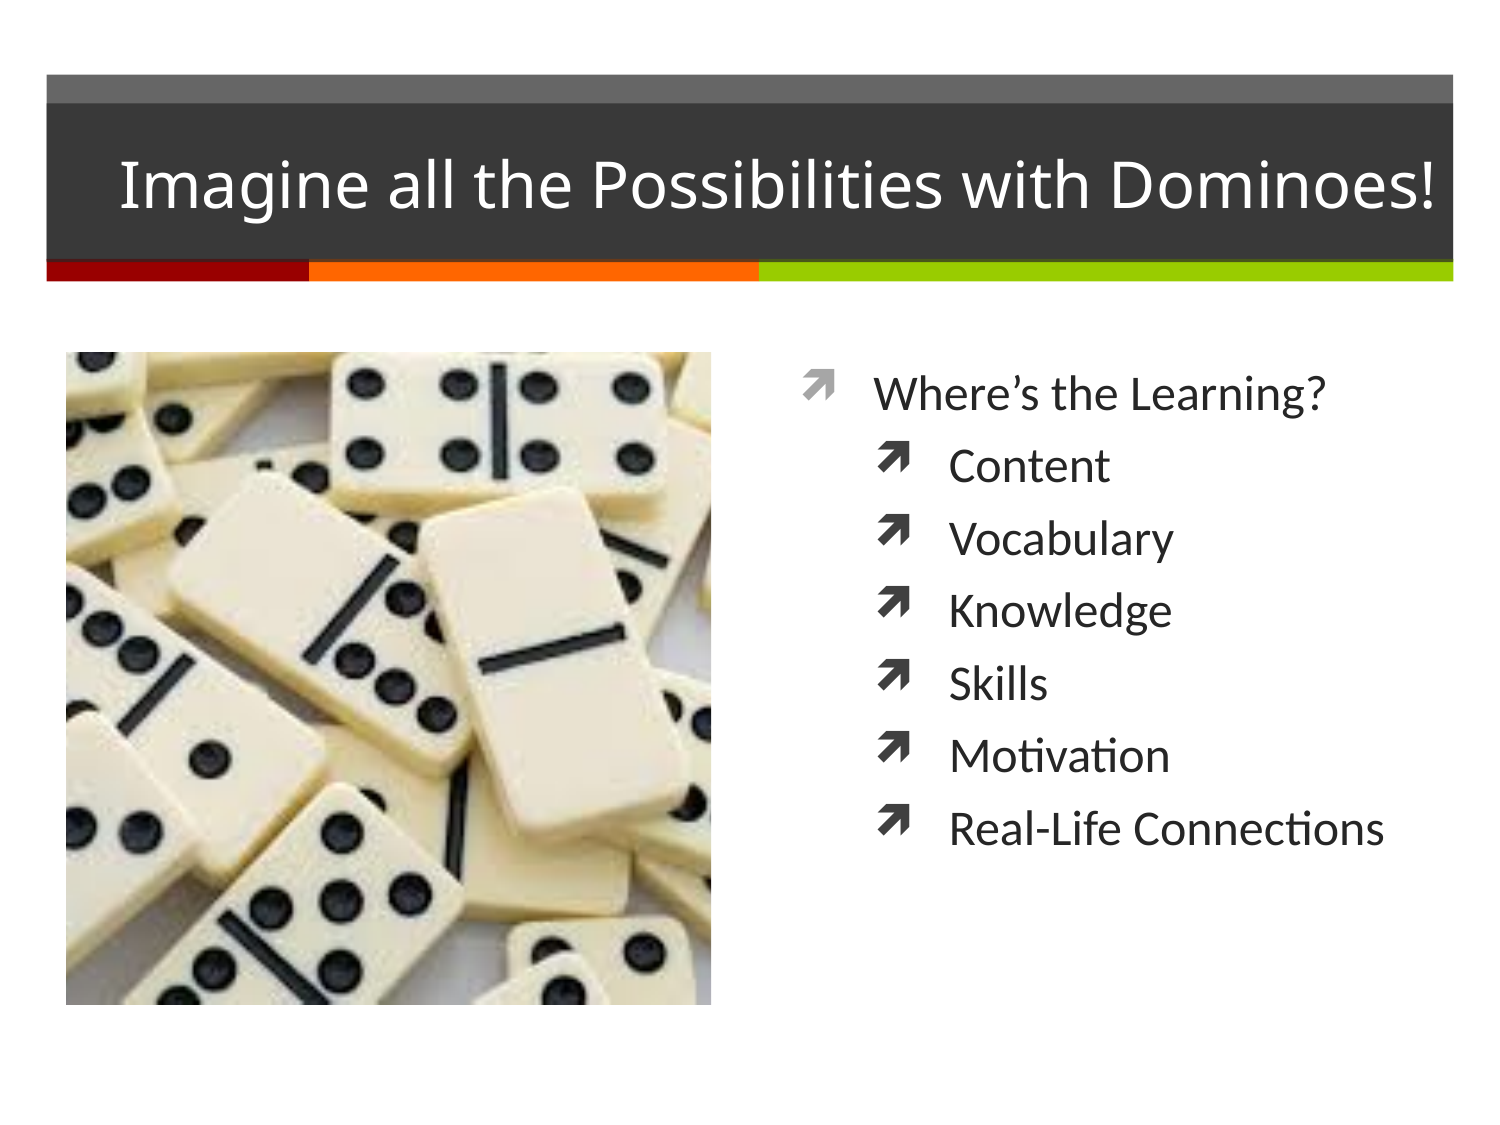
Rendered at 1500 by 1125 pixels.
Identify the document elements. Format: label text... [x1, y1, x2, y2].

title Imagine all the Possibilities with Dominoes! [46, 103, 1454, 263]
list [65, 352, 712, 1006]
list Where’s the Learning? Content Vocabulary Knowledge Skills Motivation Real-Life Connections [783, 352, 1429, 1005]
